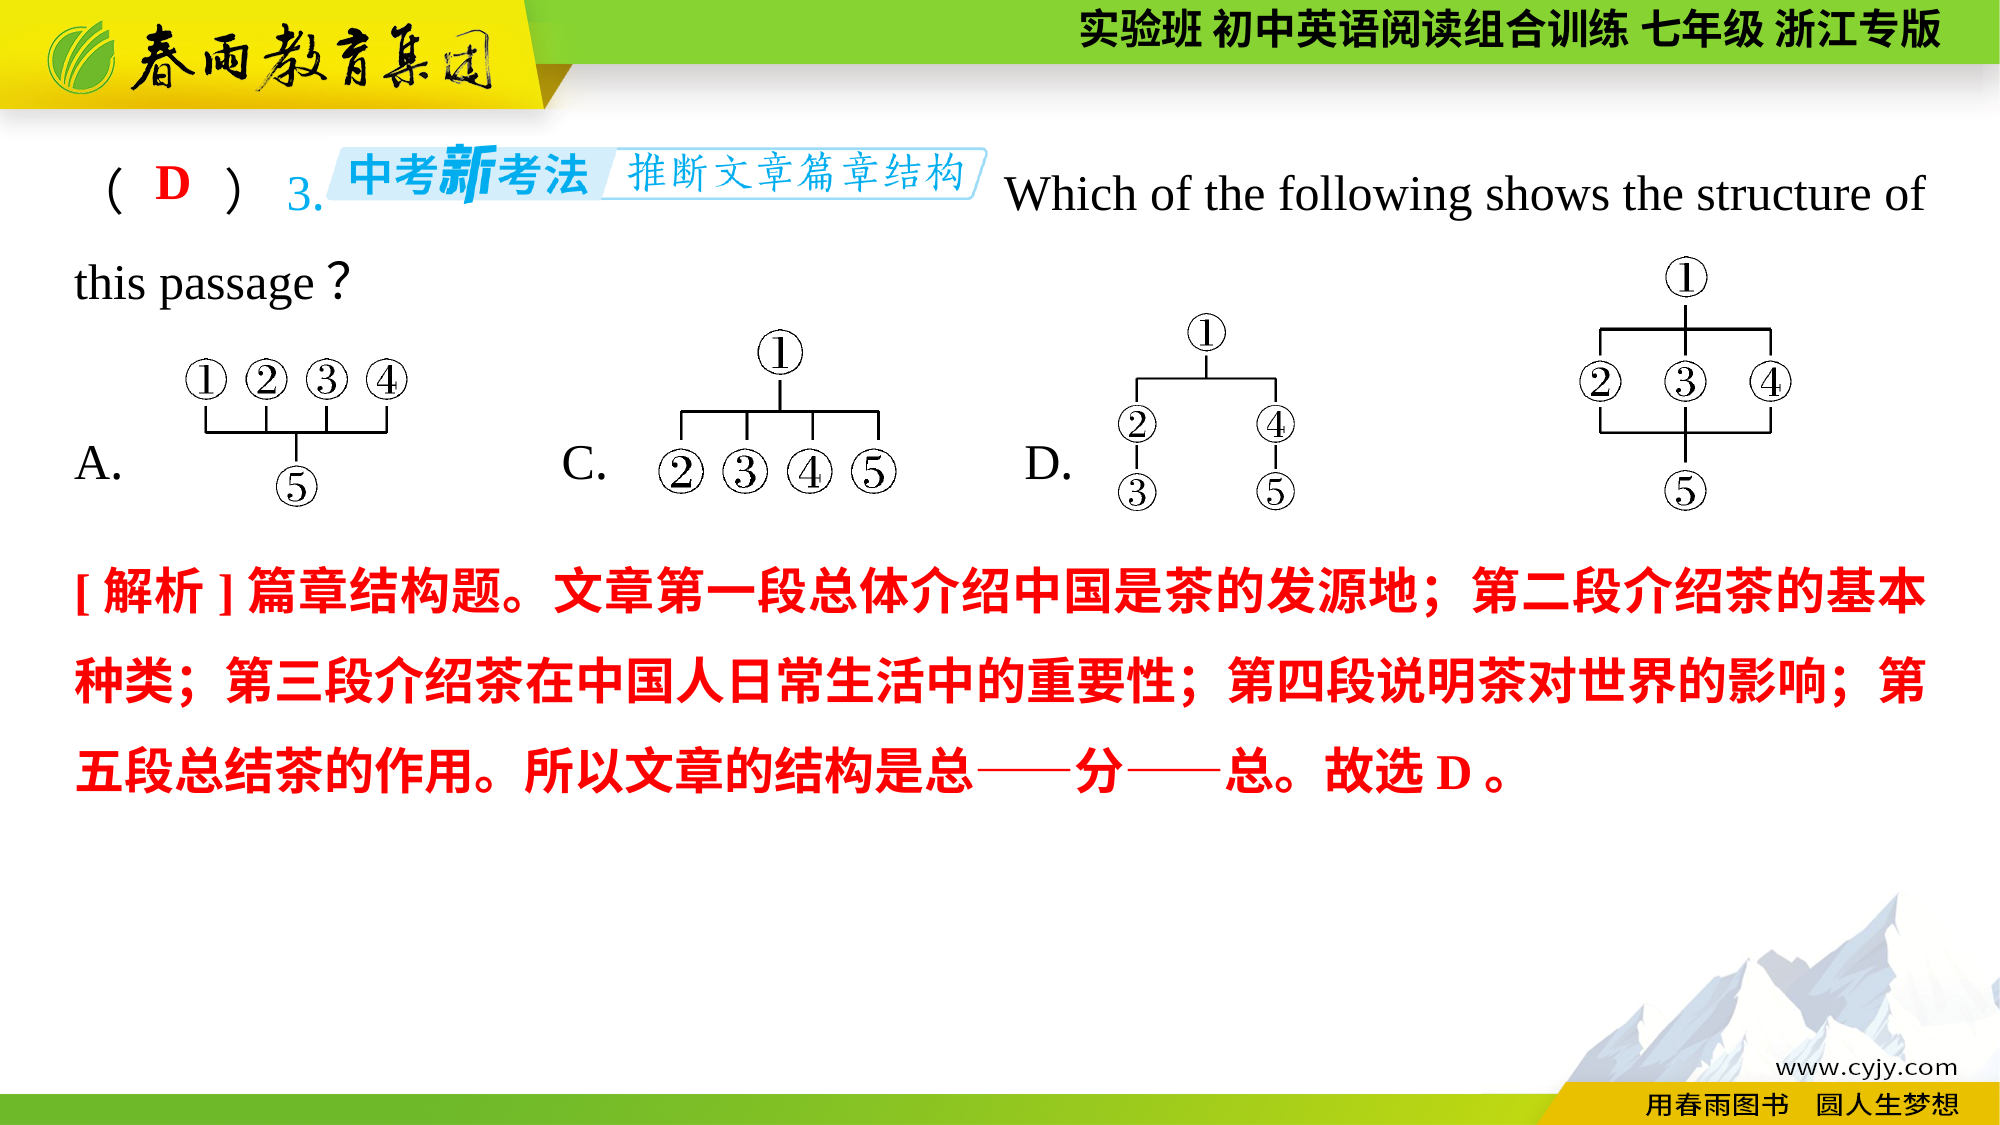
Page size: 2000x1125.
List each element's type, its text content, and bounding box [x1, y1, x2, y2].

picture [0, 0, 2000, 1125]
text_box [解析]篇章结构题。文章第一段总体介绍中国是茶的发源地；第二段介绍茶的基本种类；第三段介绍茶在中国人日常生活中的重要性；第四段说明茶对世界的影响；第五段总结茶的作用。所以文章的结构是总——分——总。故选D。 [59, 522, 1944, 808]
list （ ）3. Which of the following shows the structure of this passage？ A. B. C. D. [59, 122, 1944, 502]
text_box D [140, 141, 207, 217]
